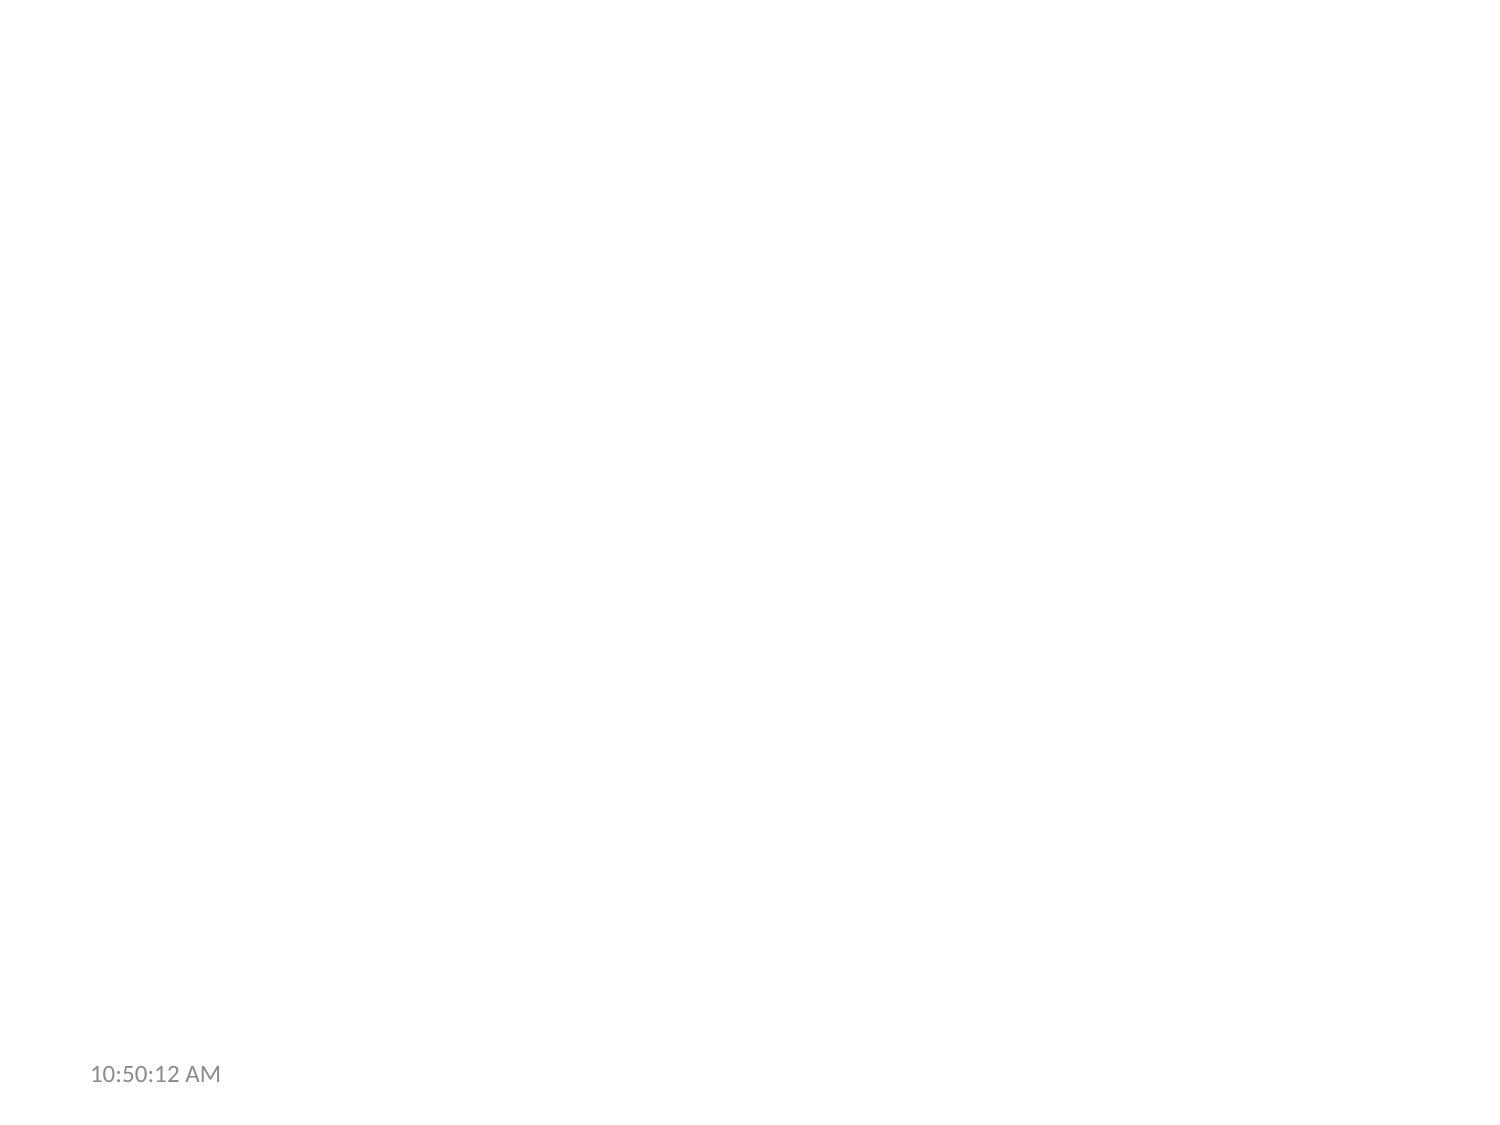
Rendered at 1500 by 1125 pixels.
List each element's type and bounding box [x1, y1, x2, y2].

slide_number [75, 1042, 425, 1103]
